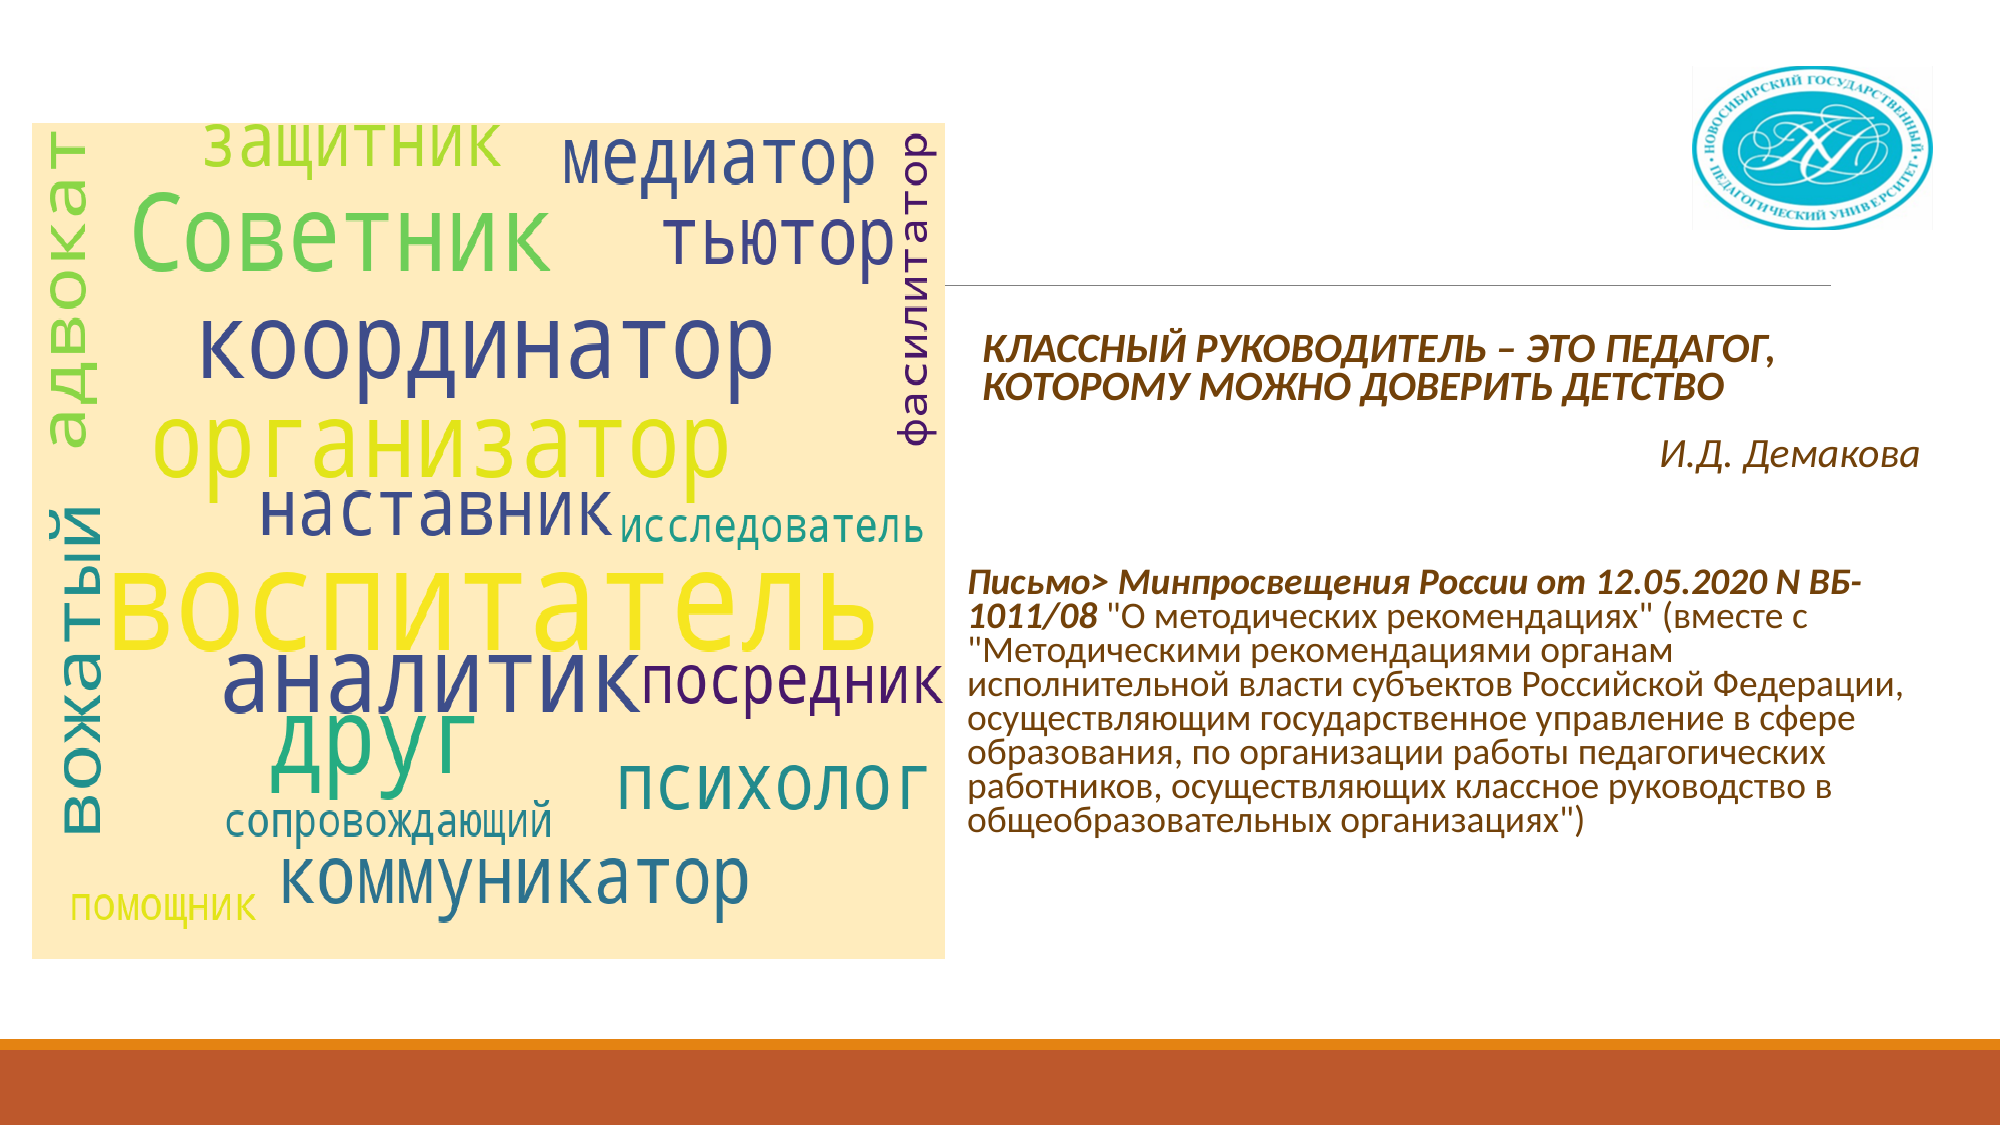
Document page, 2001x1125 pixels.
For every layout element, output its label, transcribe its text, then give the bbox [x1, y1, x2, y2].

picture [1691, 65, 1933, 230]
list КЛАССНЫЙ РУКОВОДИТЕЛЬ – ЭТО ПЕДАГОГ, КОТОРОМУ МОЖНО ДОВЕРИТЬ ДЕТСТВО И.Д. Демакова Письмо> Минпросвещения России от 12.05.2020 N ВБ-1011/08 "О методических рекомендациях" (вместе с "Методическими рекомендациями органам исполнительной власти субъектов Российской Федерации, осуществляющим государственное управление в сфере образования, по организации работы педагогических работников, осуществляющих классное руководство в общеобразовательных организациях") [967, 325, 1922, 1014]
picture [31, 123, 946, 960]
